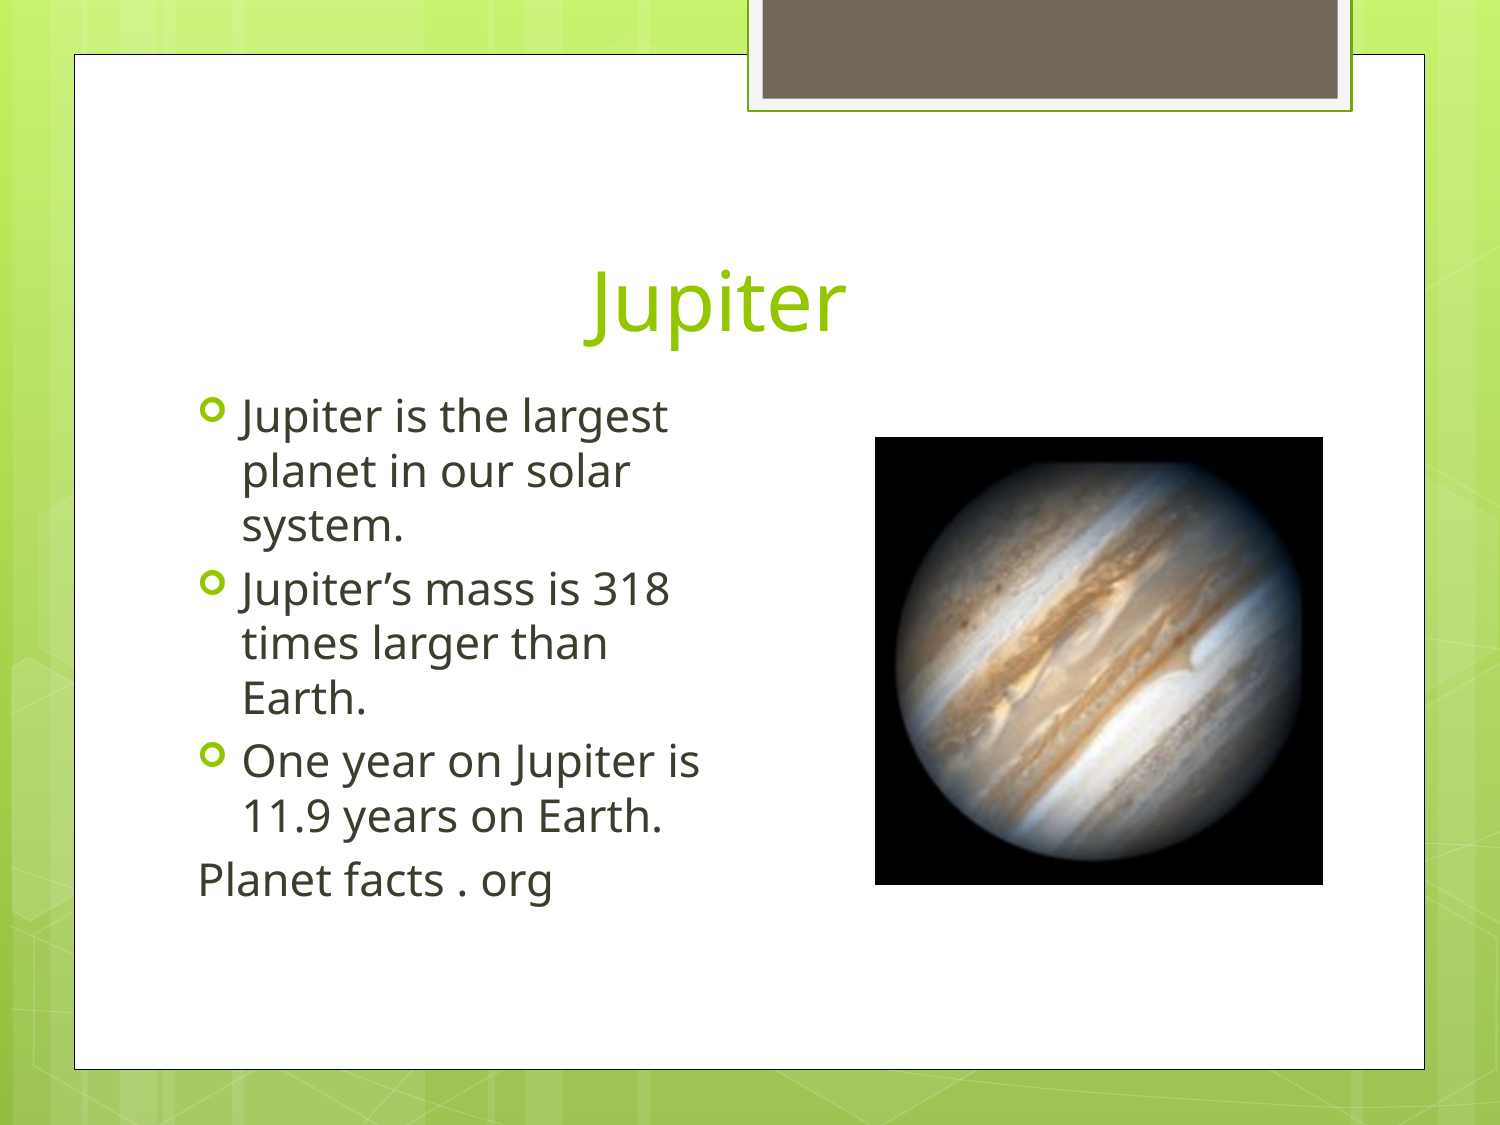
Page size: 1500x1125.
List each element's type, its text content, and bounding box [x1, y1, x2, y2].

title Jupiter [575, 224, 879, 357]
list Jupiter is the largest planet in our solar system. Jupiter’s mass is 318 times larger than Earth. One year on Jupiter is 11.9 years on Earth. Planet facts . org [171, 379, 732, 953]
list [874, 437, 1323, 885]
